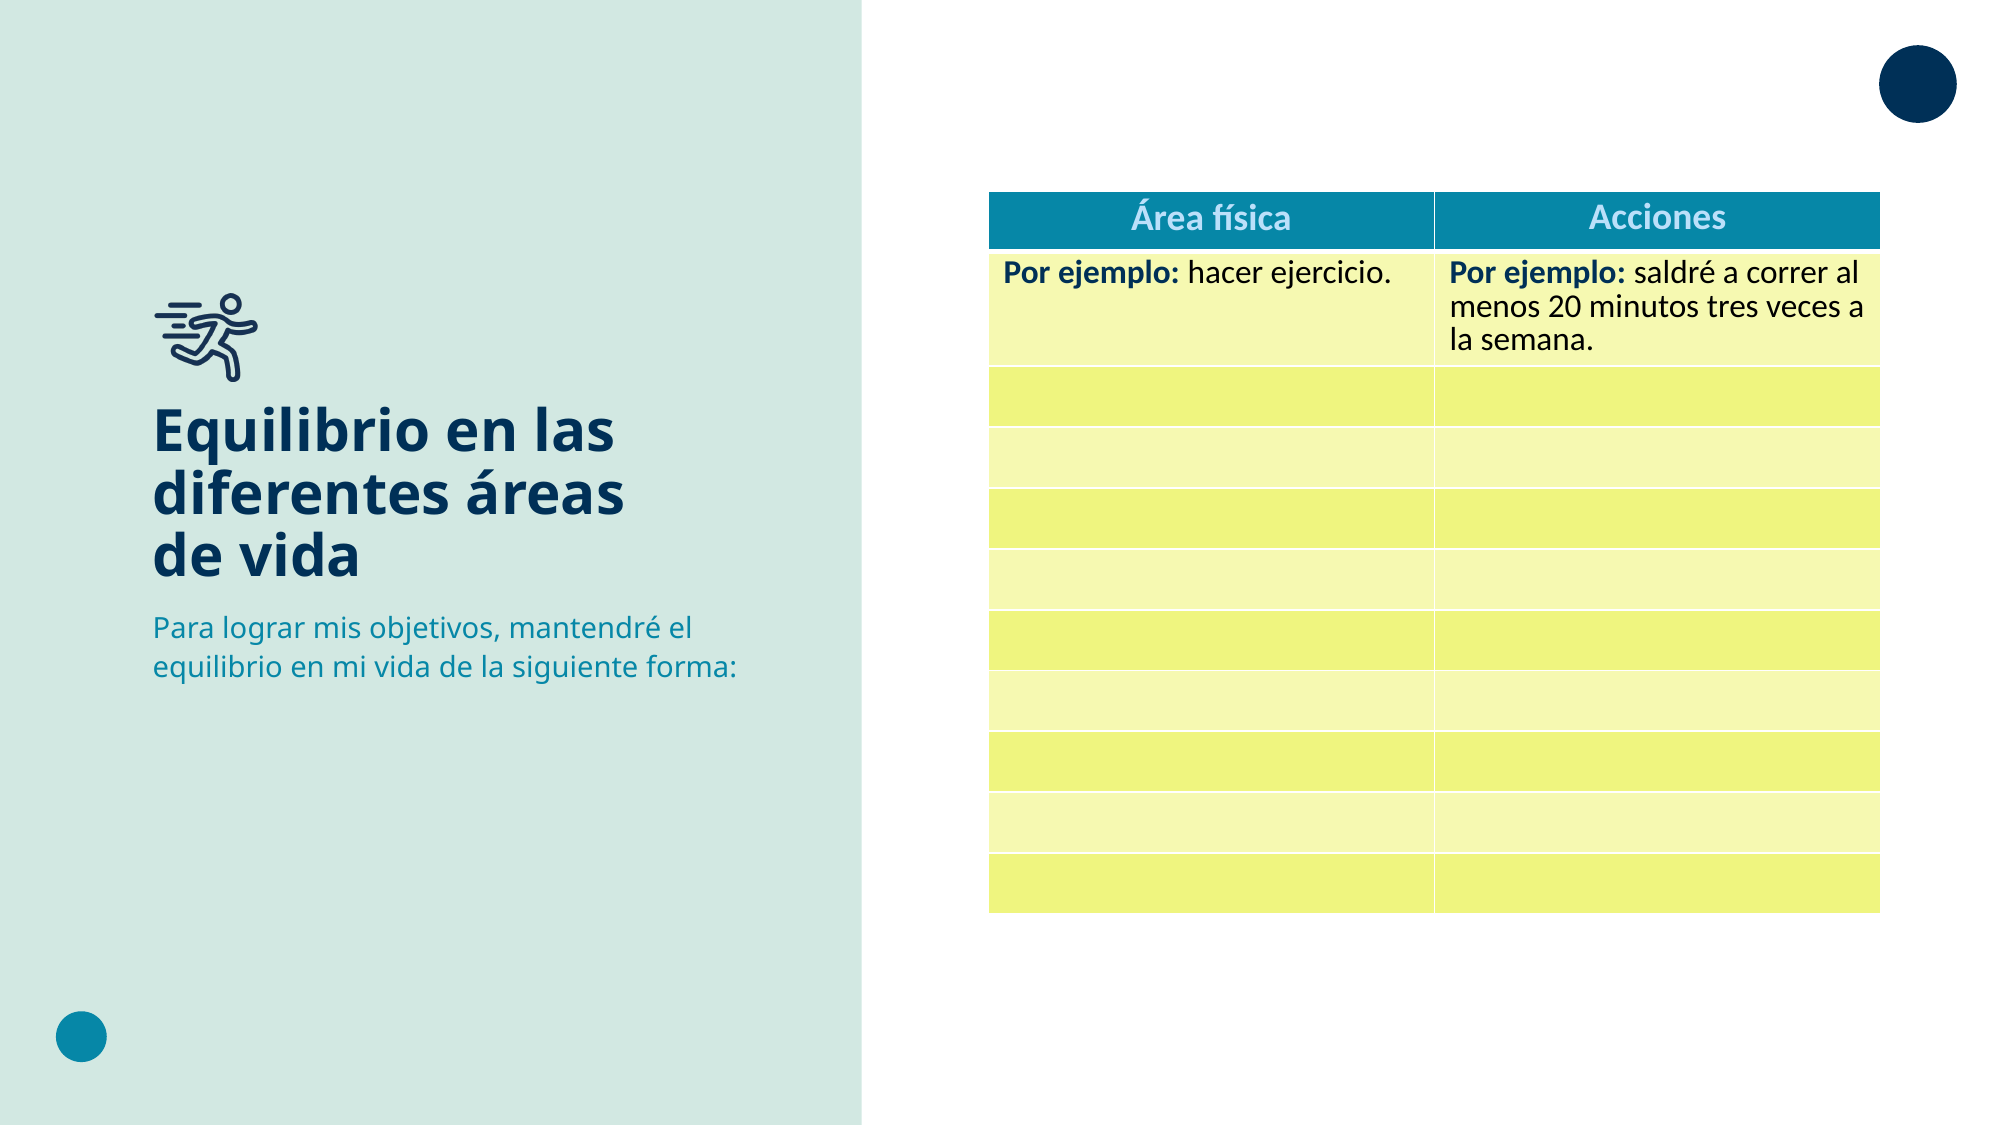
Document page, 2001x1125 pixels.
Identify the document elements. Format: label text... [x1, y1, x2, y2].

table_cell Por ejemplo: saldré a correr al menos 20 minutos tres veces a la semana. [1435, 254, 1880, 365]
table_cell [1435, 489, 1880, 548]
table_cell [1435, 428, 1880, 487]
table_cell [1435, 367, 1880, 426]
list Para lograr mis objetivos, mantendré el equilibrio en mi vida de la siguiente forma: [137, 597, 756, 693]
table_cell Por ejemplo: hacer ejercicio. [989, 254, 1434, 365]
table_cell [989, 671, 1434, 730]
table_cell [989, 611, 1434, 670]
title Equilibrio en las diferentes áreas de vida [137, 388, 783, 598]
table_header Área física [989, 192, 1434, 249]
table_header Acciones [1435, 192, 1880, 249]
table_cell [989, 428, 1434, 487]
table_cell [989, 489, 1434, 548]
table_cell [1435, 611, 1880, 670]
table_cell [989, 550, 1434, 609]
table_cell [989, 854, 1434, 913]
table_cell [989, 367, 1434, 426]
table_cell [1435, 732, 1880, 791]
table_cell [1435, 854, 1880, 913]
picture [154, 293, 258, 382]
table_cell [1435, 793, 1880, 852]
table_cell [989, 732, 1434, 791]
table_cell [1435, 550, 1880, 609]
table_cell [1435, 671, 1880, 730]
table_cell [989, 793, 1434, 852]
